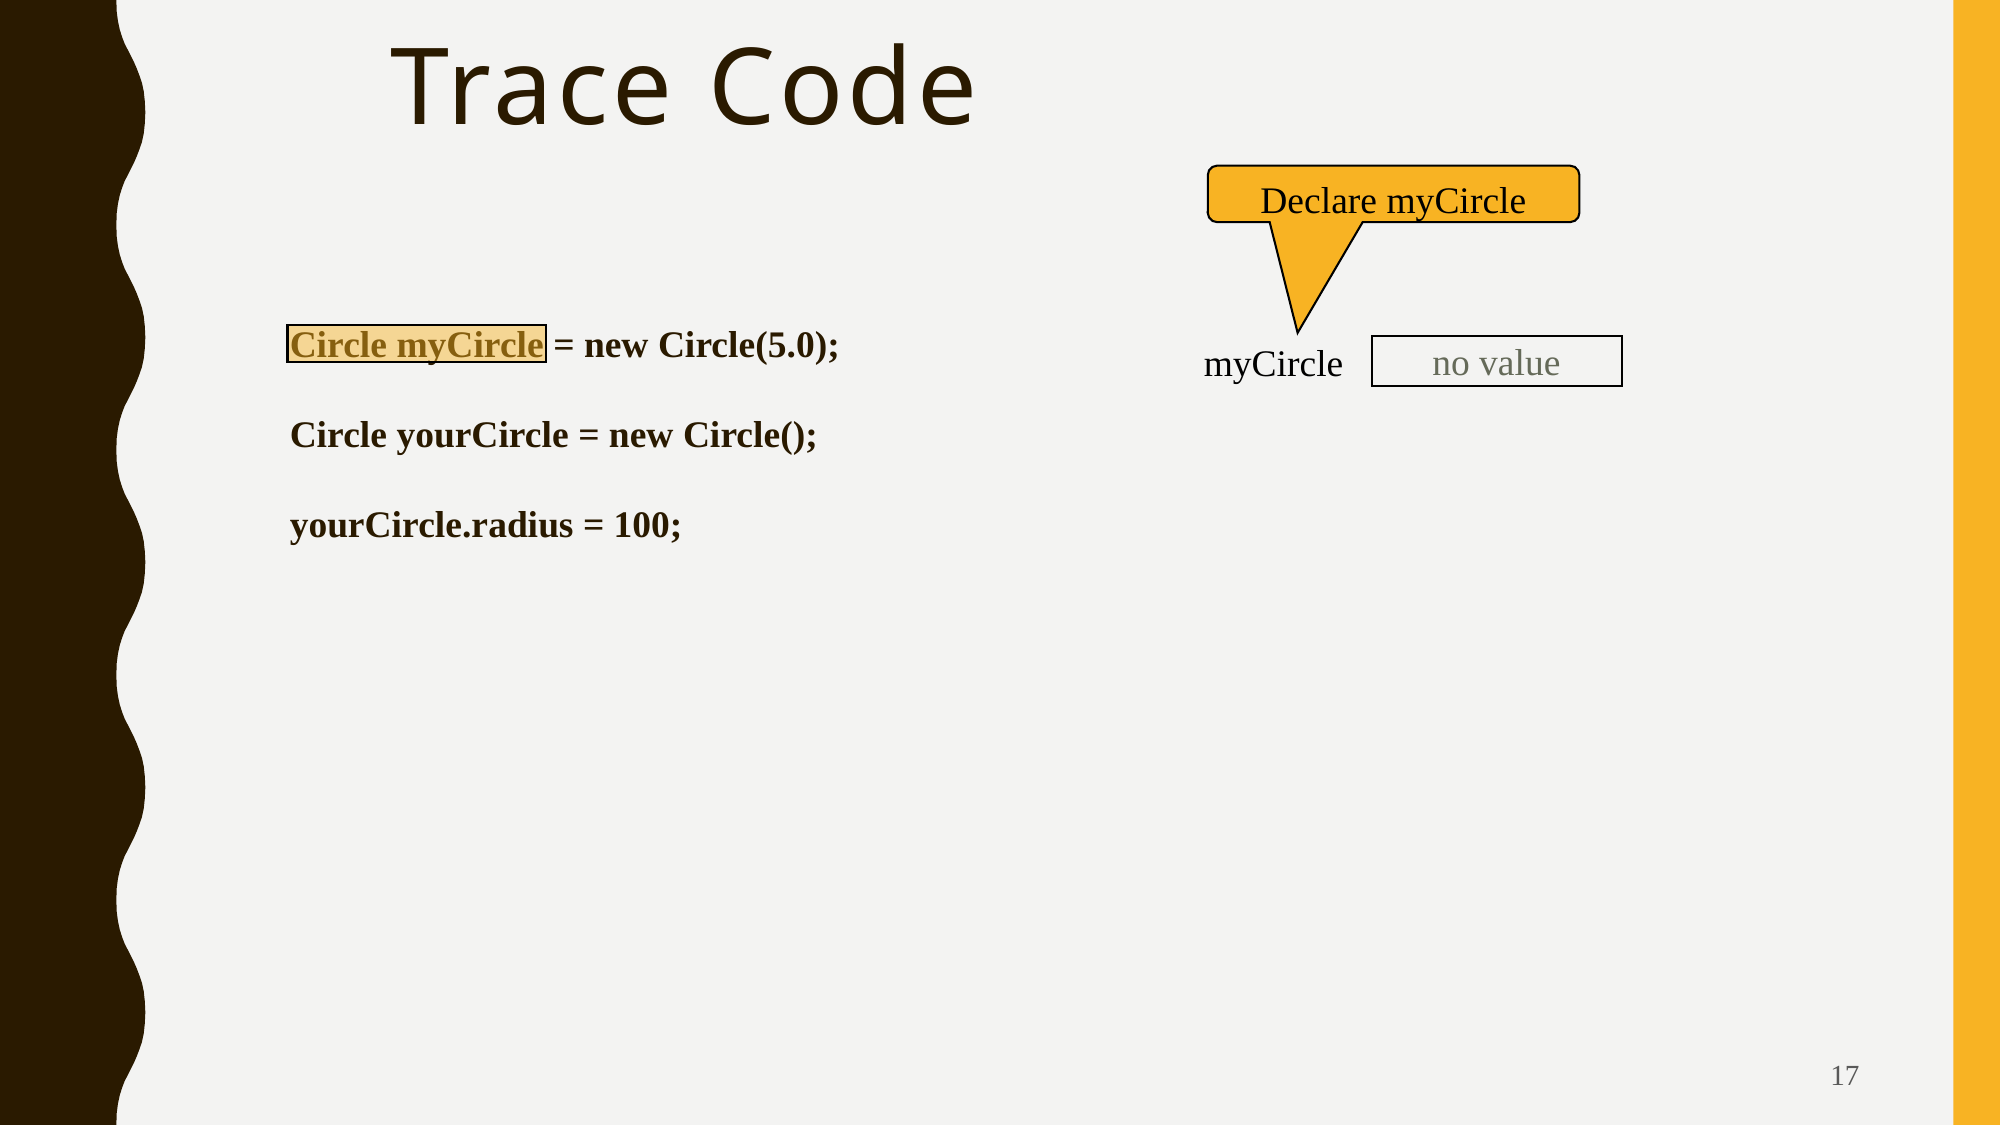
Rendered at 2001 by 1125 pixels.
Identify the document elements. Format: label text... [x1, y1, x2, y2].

text_box [1063, 374, 2000, 451]
text_box no value [1375, 335, 1622, 386]
title Trace Code [375, 24, 1650, 125]
text_box [287, 324, 547, 363]
text_box myCircle [1189, 331, 1375, 392]
text_box [1063, 451, 2000, 460]
slide_number 17 [1412, 1045, 1875, 1103]
text_box Circle myCircle = new Circle(5.0); Circle yourCircle = new Circle(); yourCircle.radius = 100; [275, 312, 1063, 553]
text_box Declare myCircle [1207, 165, 1580, 331]
